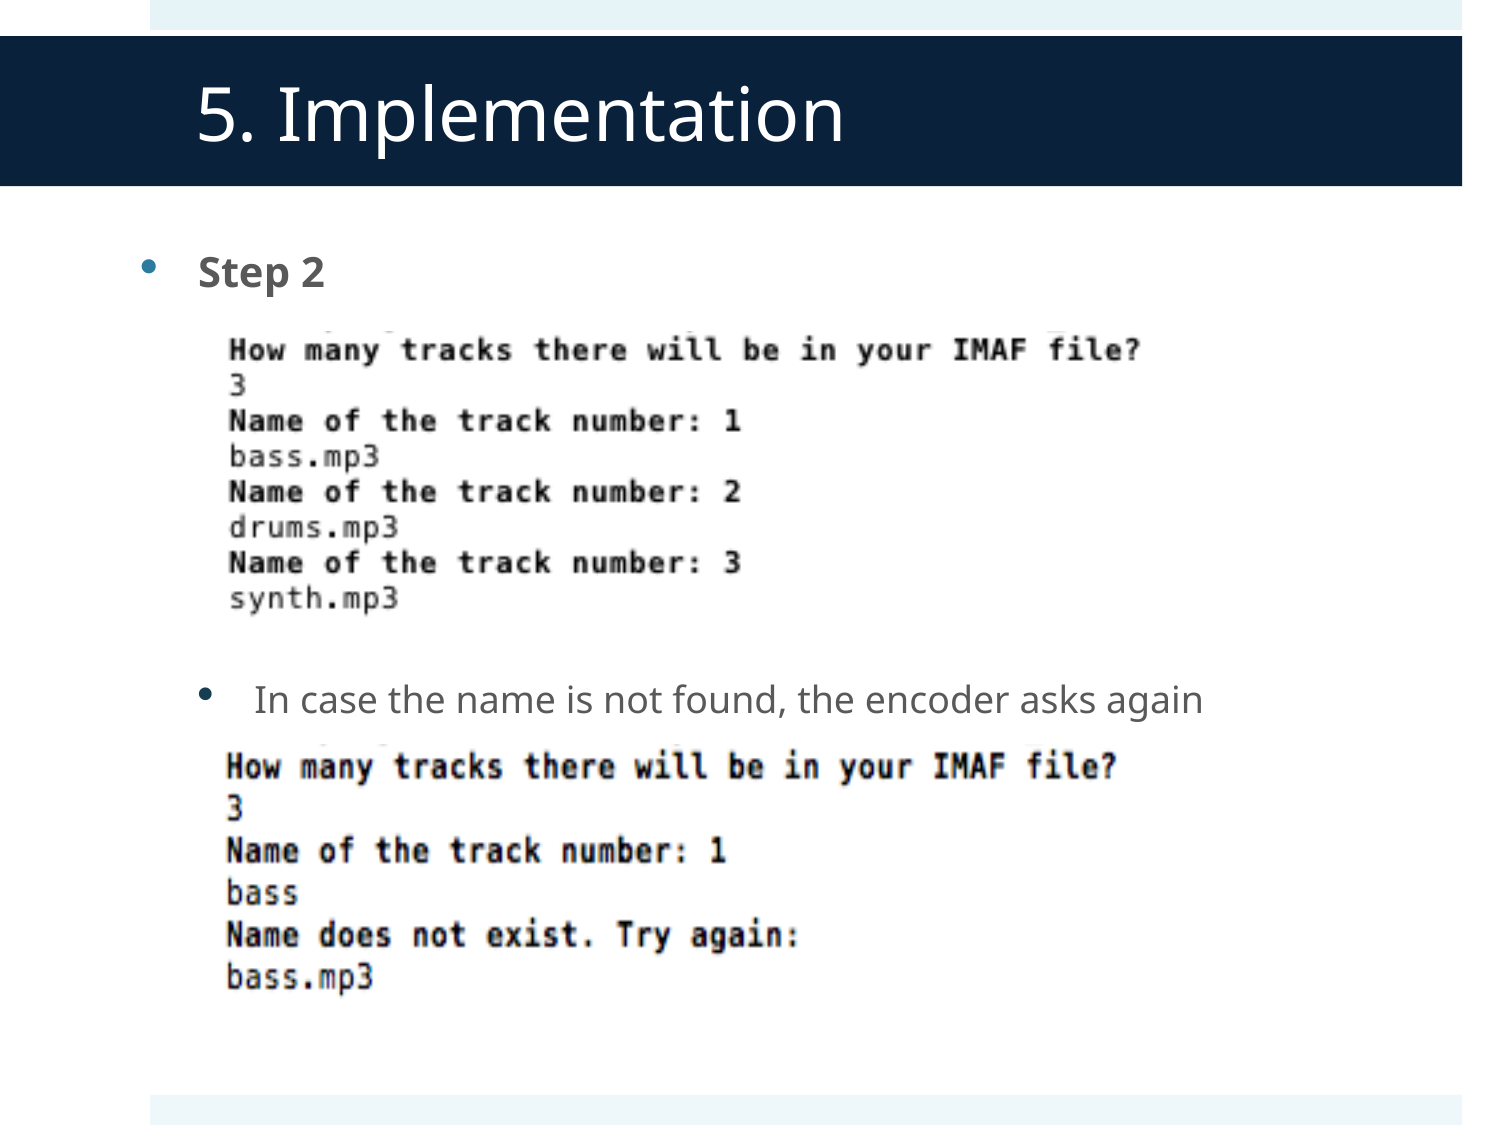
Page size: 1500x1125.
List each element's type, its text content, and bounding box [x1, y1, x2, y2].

picture [215, 331, 1146, 621]
picture [215, 744, 1135, 1007]
list Step 2 In case the name is not found, the encoder asks again [126, 238, 1407, 972]
title 5. Implementation [0, 36, 1463, 187]
